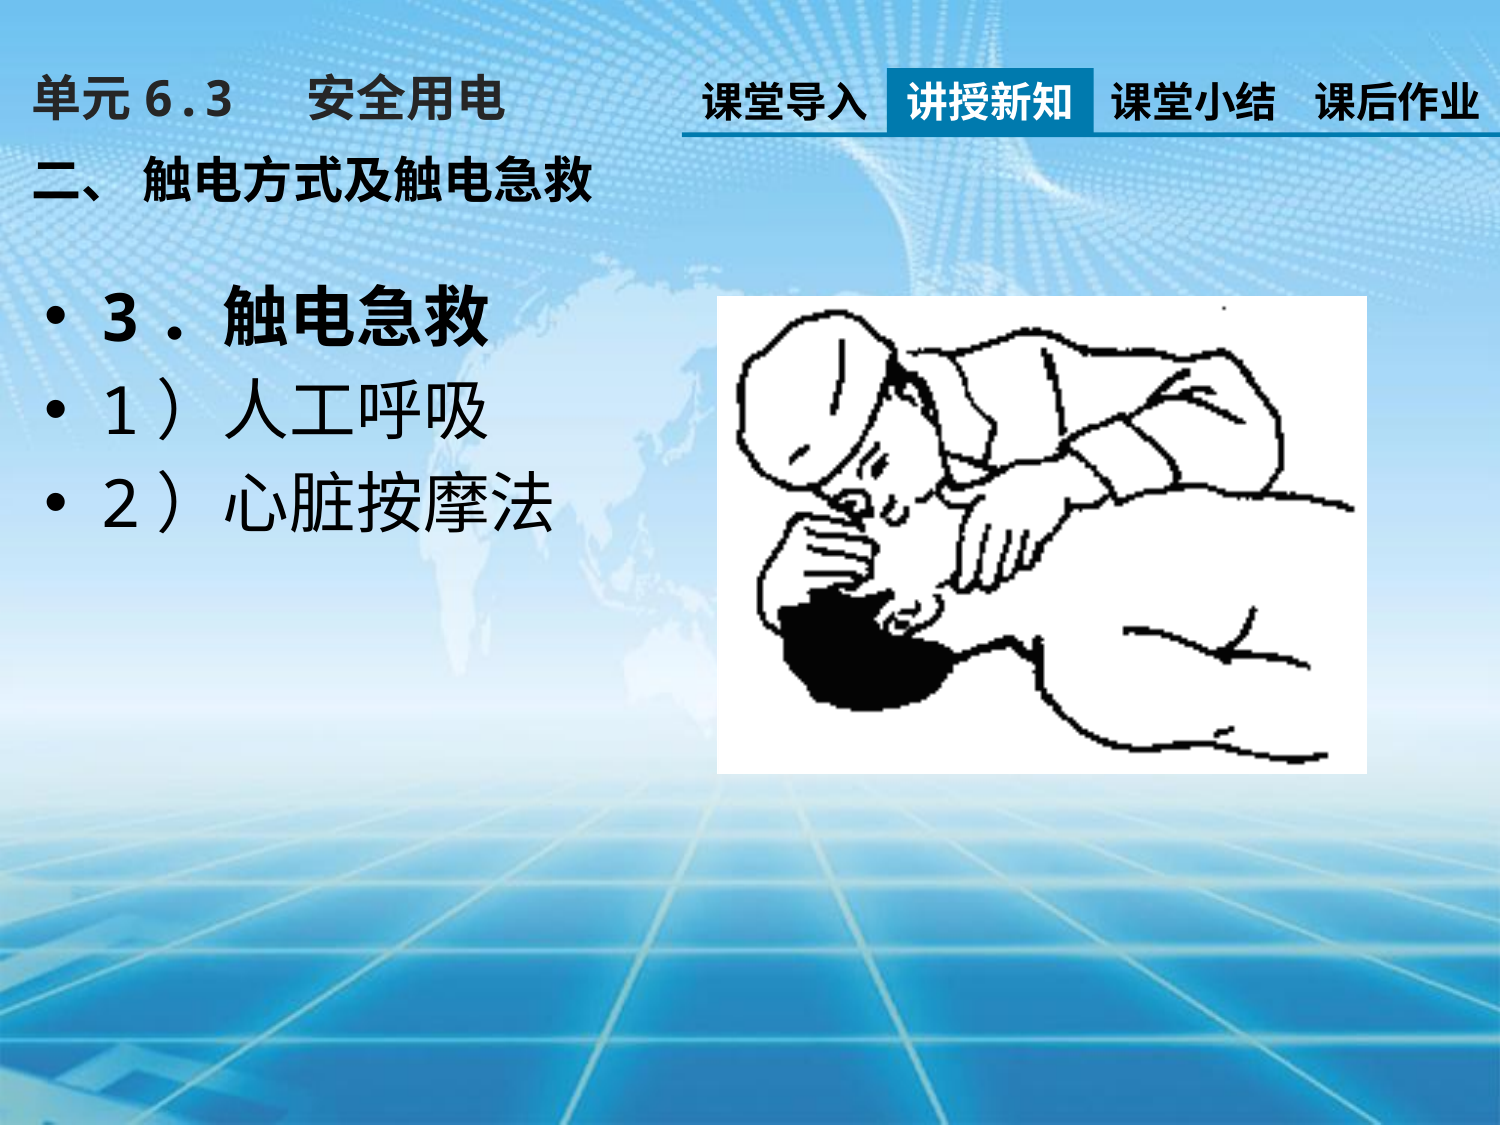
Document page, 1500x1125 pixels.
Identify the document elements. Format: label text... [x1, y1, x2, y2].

text_box 二、 触电方式及触电急救 [17, 140, 767, 276]
text_box 3．触电急救 1）人工呼吸 2）心脏按摩法 [29, 267, 1380, 847]
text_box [16, 59, 1500, 135]
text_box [717, 296, 1367, 774]
picture [0, 0, 1500, 1125]
